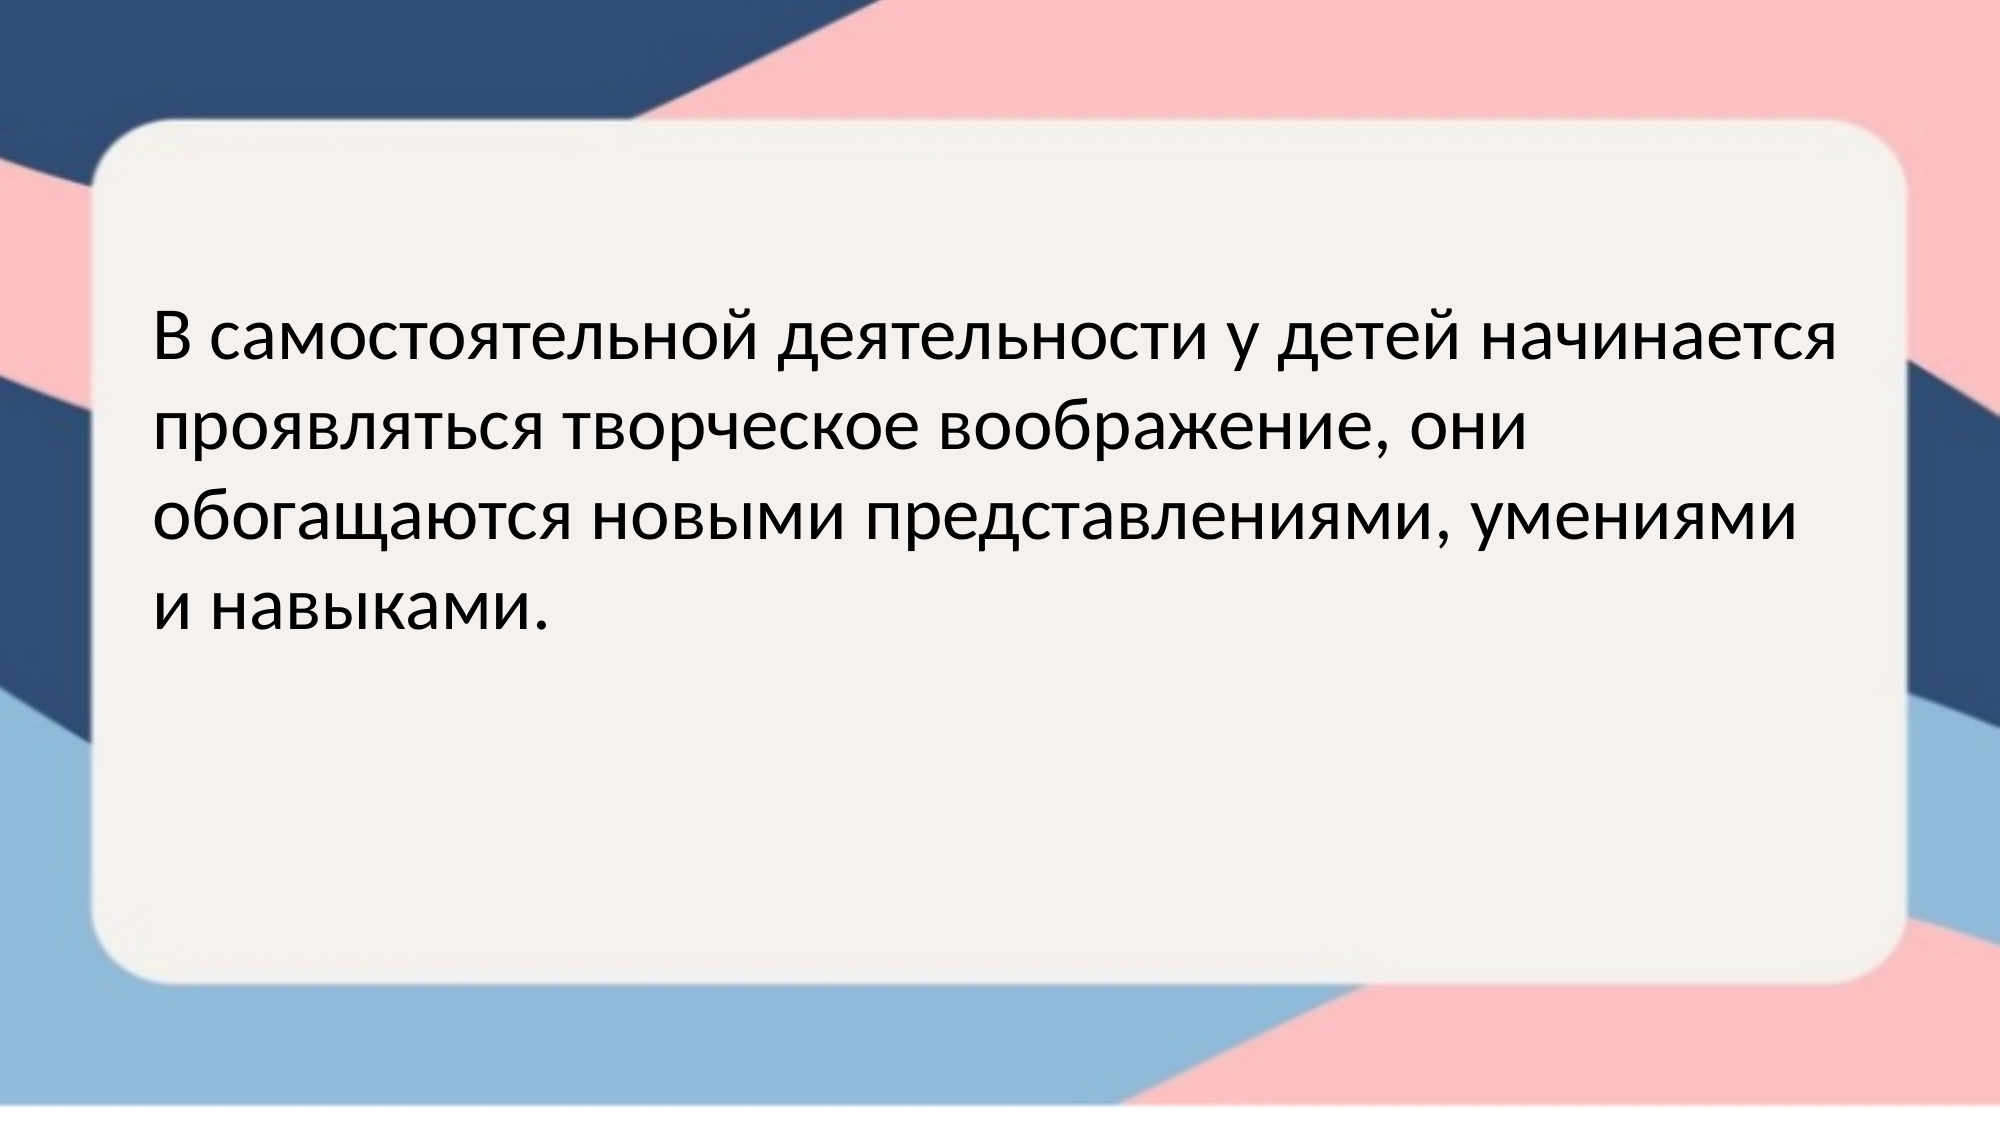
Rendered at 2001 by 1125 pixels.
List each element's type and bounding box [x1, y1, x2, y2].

list [0, 0, 2000, 1125]
